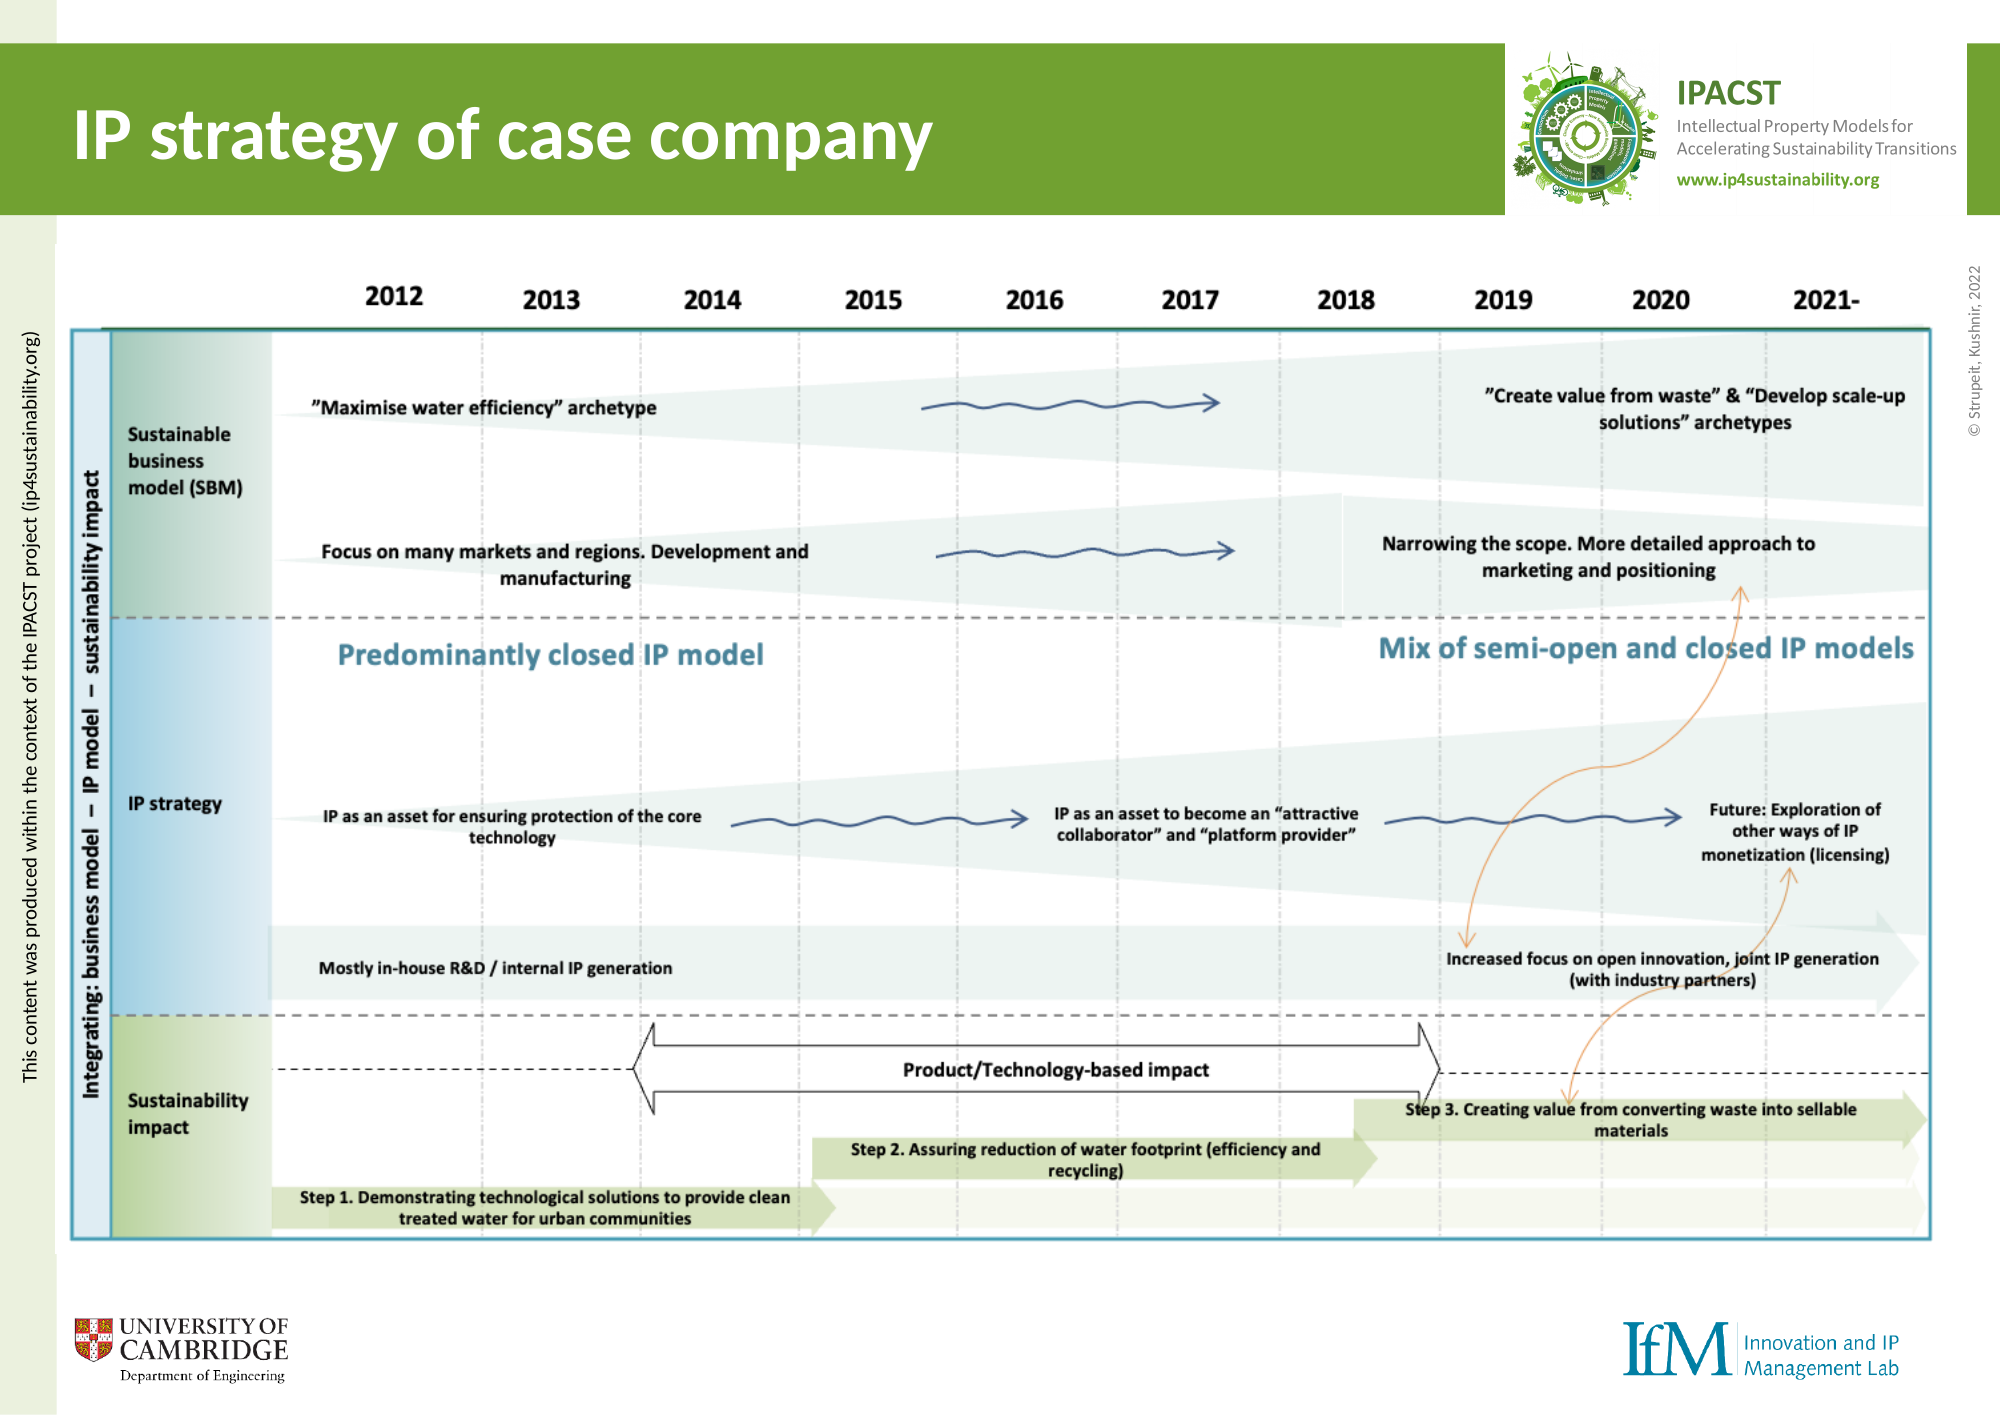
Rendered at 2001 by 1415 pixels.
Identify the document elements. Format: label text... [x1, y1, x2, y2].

picture [54, 244, 1945, 1254]
picture [1504, 43, 1968, 216]
text_box IP strategy of case company [0, 42, 2000, 216]
picture [74, 1317, 288, 1386]
picture [1637, 1322, 1663, 1373]
picture [1623, 1322, 1905, 1380]
picture [1623, 1325, 1629, 1373]
picture [1652, 1325, 1669, 1373]
picture [1677, 1322, 1715, 1362]
